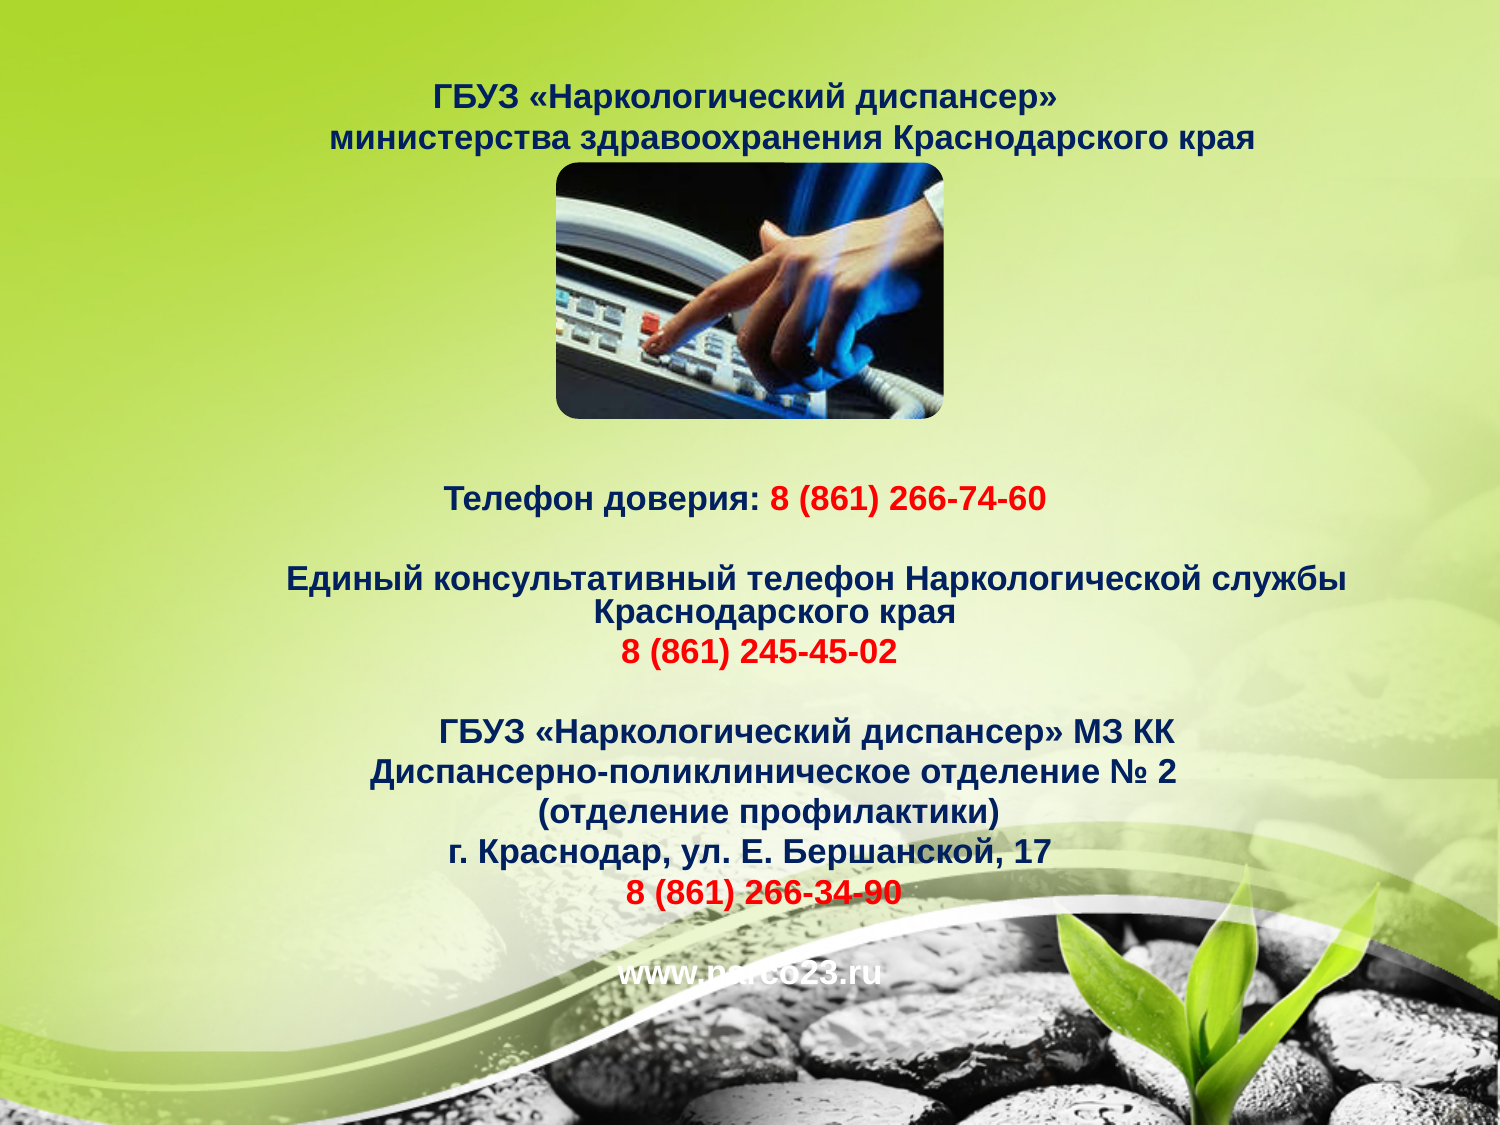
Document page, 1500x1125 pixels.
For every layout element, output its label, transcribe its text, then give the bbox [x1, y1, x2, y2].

list ГБУЗ «Наркологический диспансер» министерства здравоохранения Краснодарского края Телефон доверия: 8 (861) 266-74-60 Единый консультативный телефон Наркологической службы Краснодарского края 8 (861) 245-45-02 ГБУЗ «Наркологический диспансер» МЗ КК Диспансерно-поликлиническое отделение № 2 (отделение профилактики) г. Краснодар, ул. Е. Бершанской, 17 8 (861) 266-34-90 www.narco23.ru [75, 75, 1425, 1005]
picture [0, 0, 1500, 1125]
